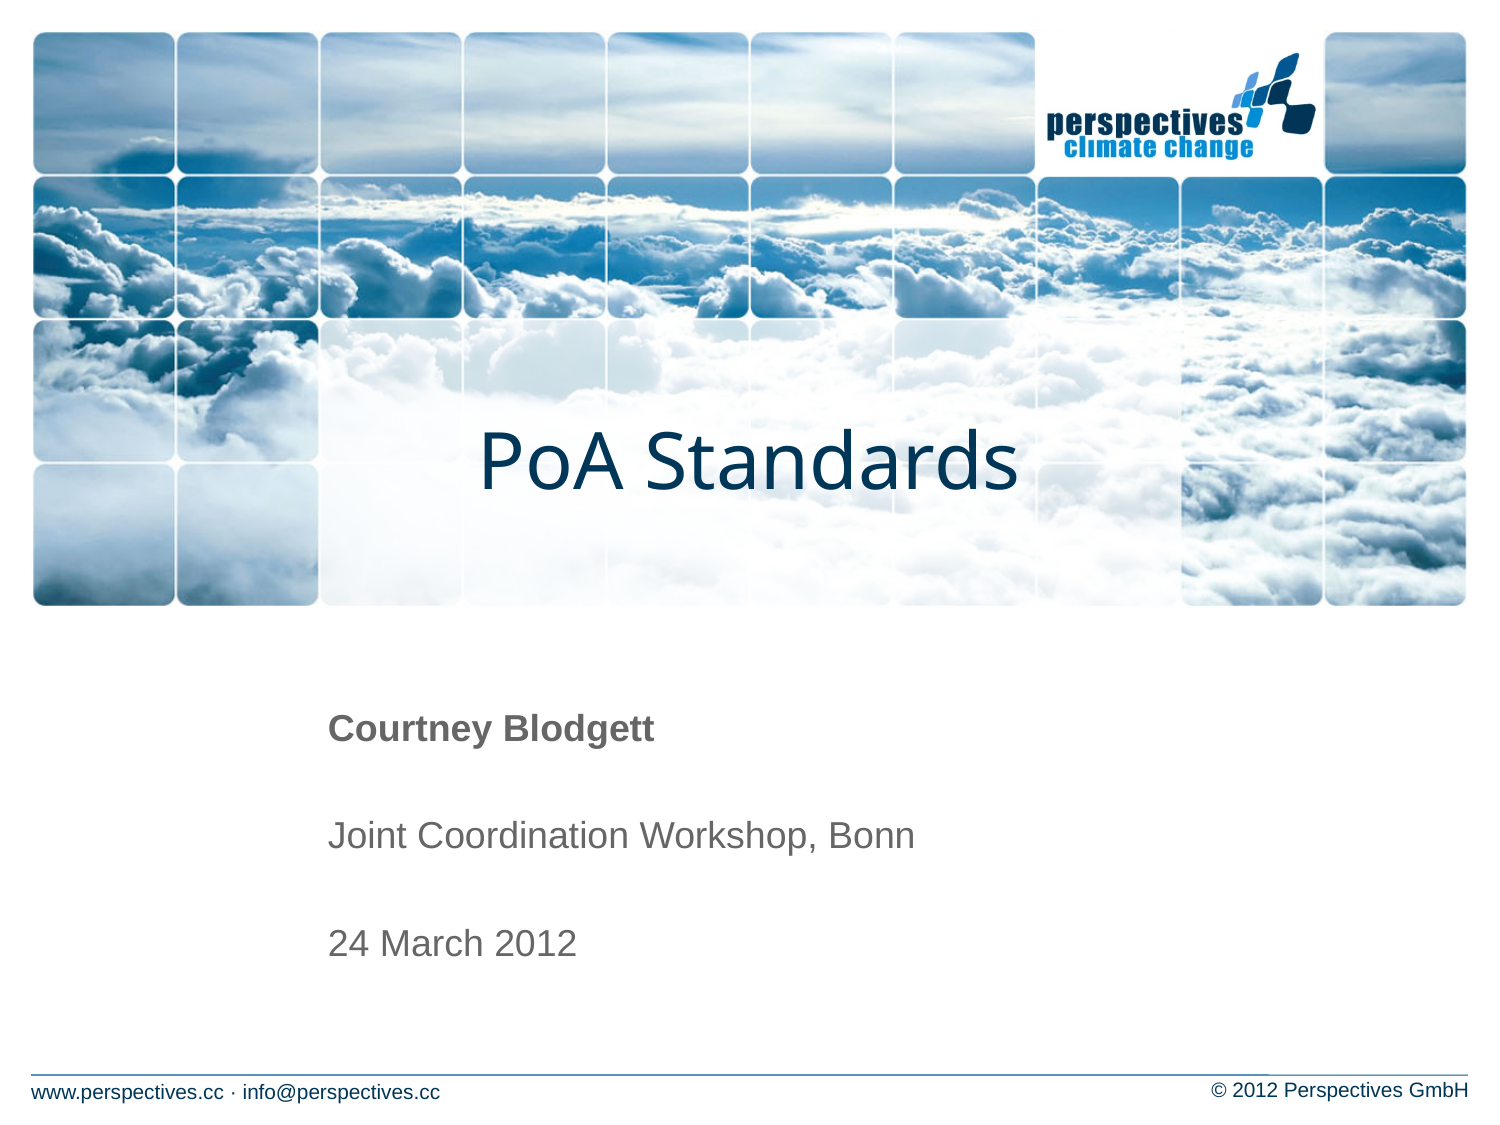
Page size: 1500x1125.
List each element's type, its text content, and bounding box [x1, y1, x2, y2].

list Courtney Blodgett Joint Coordination Workshop, Bonn 24 March 2012 [312, 686, 1182, 1000]
picture [31, 30, 1469, 608]
title PoA Standards [318, 319, 1180, 607]
